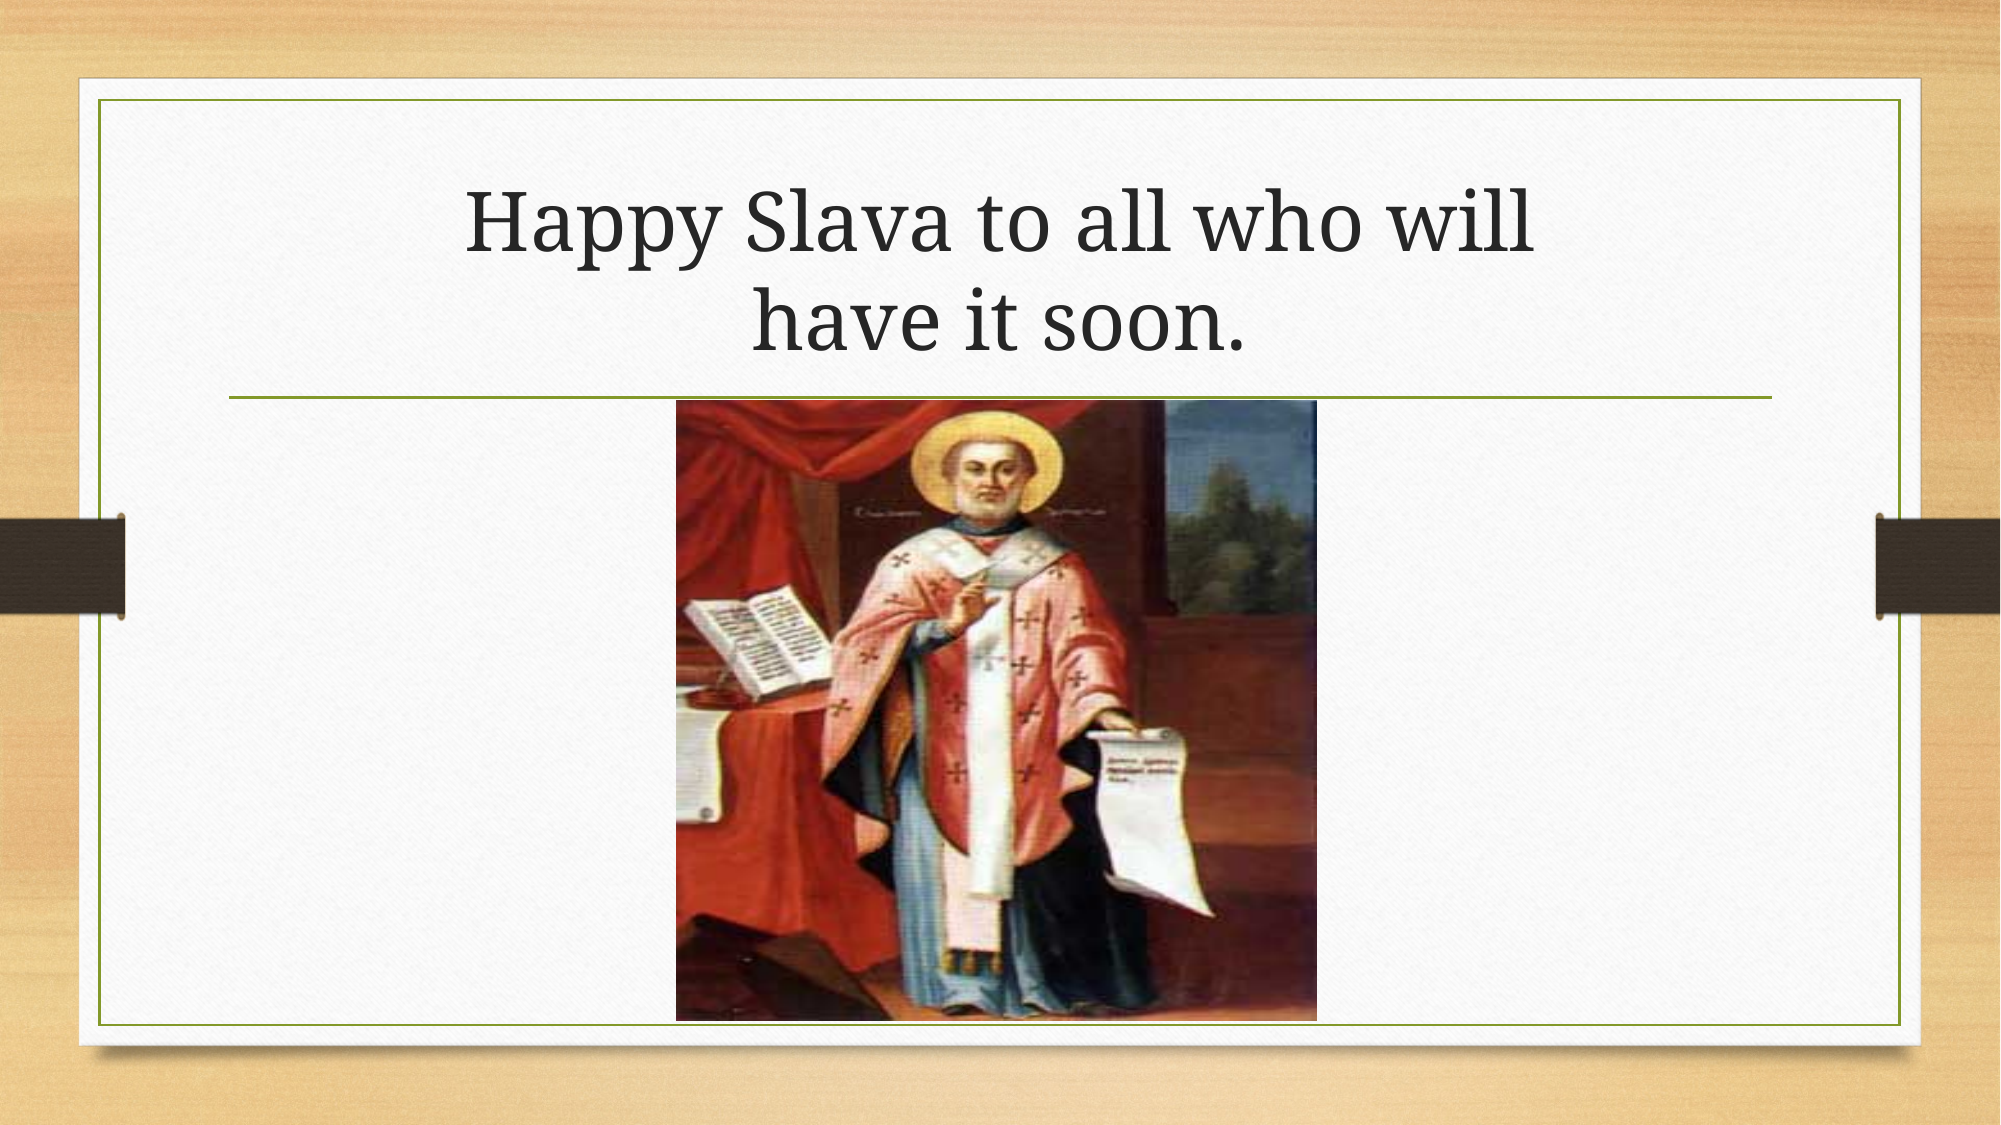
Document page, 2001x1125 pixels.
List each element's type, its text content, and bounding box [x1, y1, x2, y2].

picture [0, 0, 2001, 1125]
title Happy Slava to all who will have it soon. [212, 161, 1788, 375]
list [676, 399, 1318, 1021]
